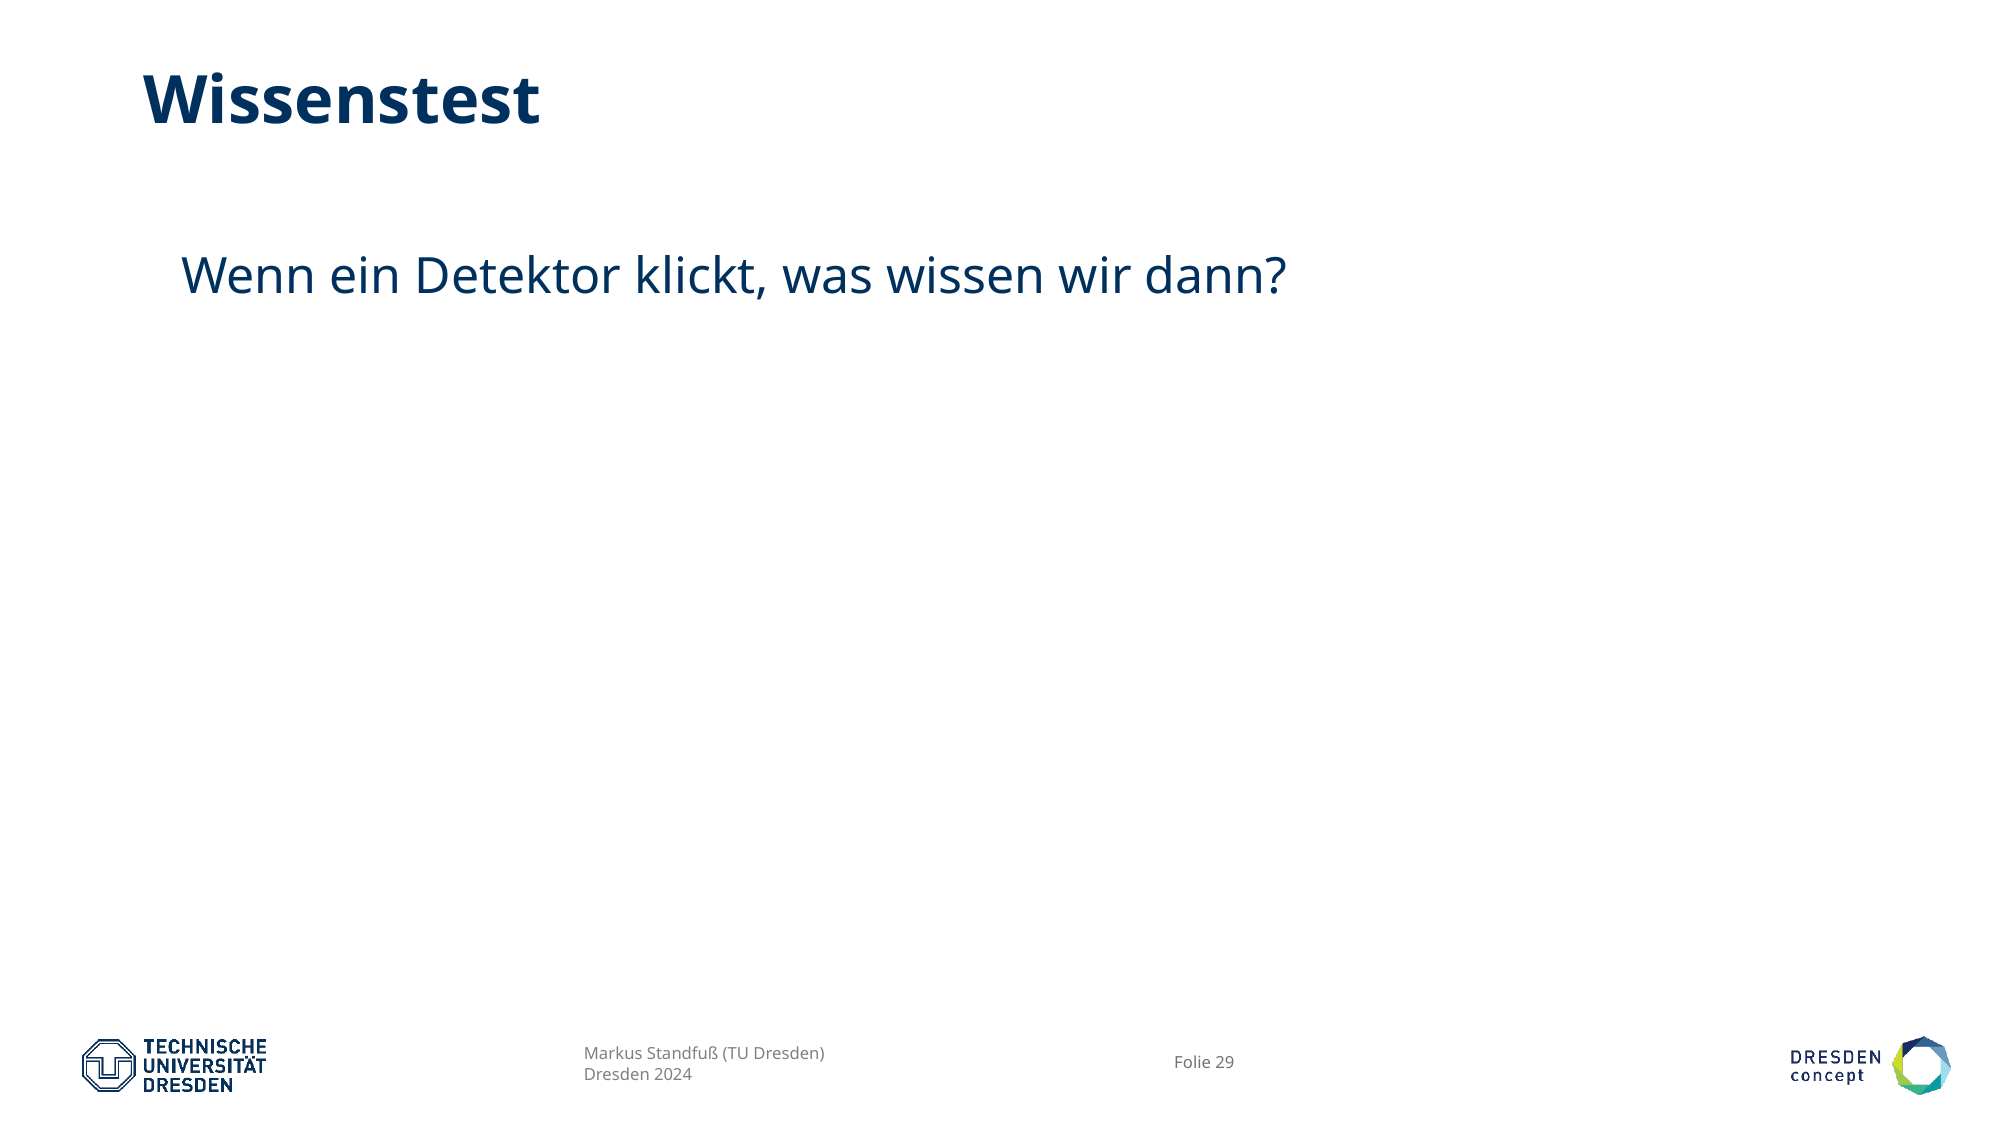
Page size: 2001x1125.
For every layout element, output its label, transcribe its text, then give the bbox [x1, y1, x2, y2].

picture [1791, 1036, 1951, 1095]
list Wenn ein Detektor klickt, was wissen wir dann? [143, 243, 1879, 956]
picture [82, 1039, 266, 1092]
title Wissenstest [143, 56, 1879, 169]
